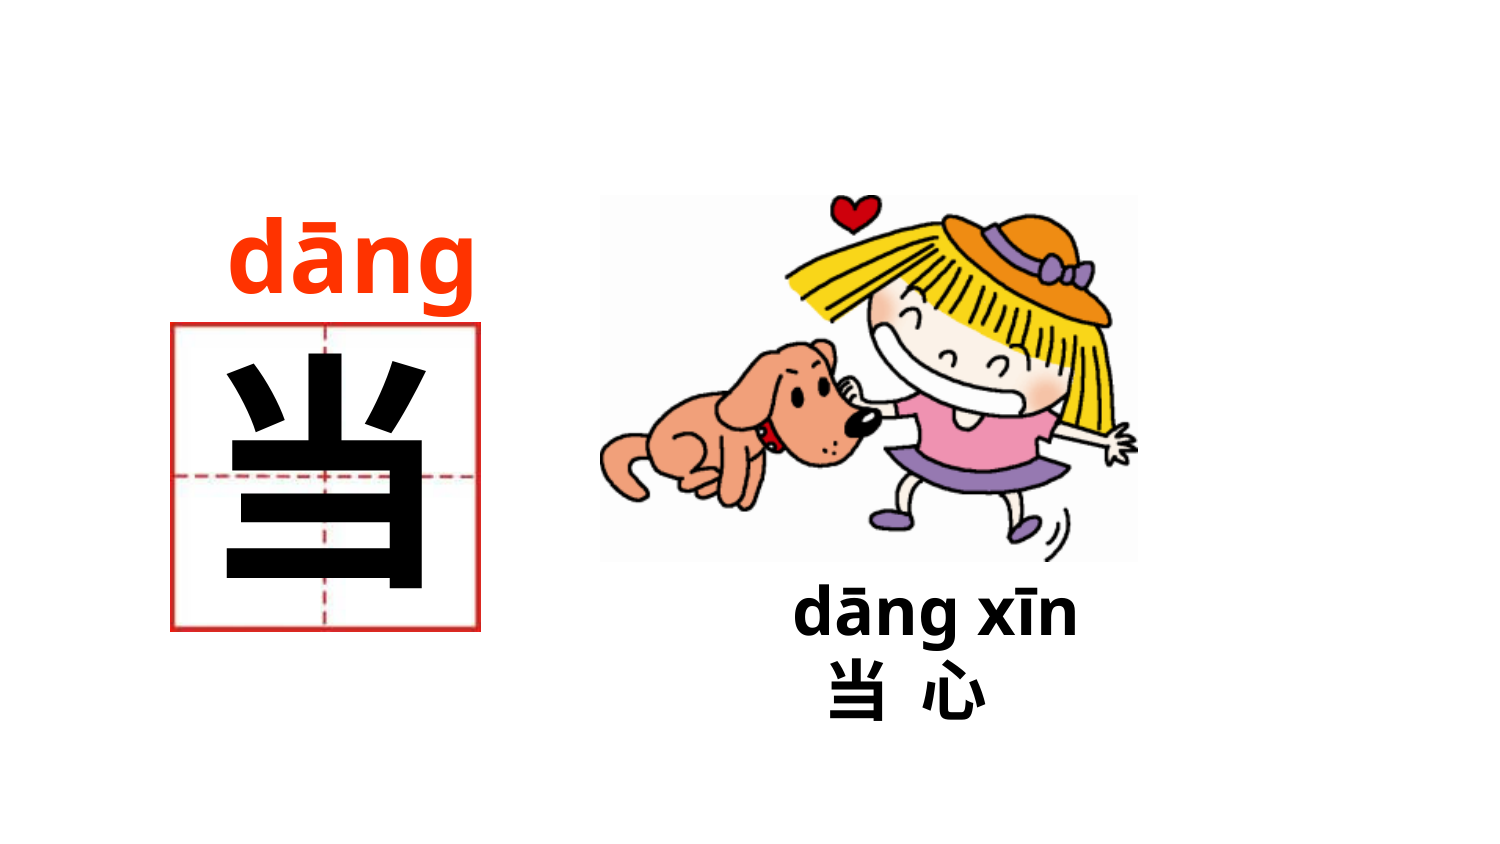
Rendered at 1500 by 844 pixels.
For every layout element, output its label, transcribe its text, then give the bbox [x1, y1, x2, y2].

text_box dānɡ xīn 当 心 [777, 562, 1096, 737]
picture [600, 195, 1138, 562]
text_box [170, 308, 481, 632]
text_box dānɡ [212, 185, 495, 321]
